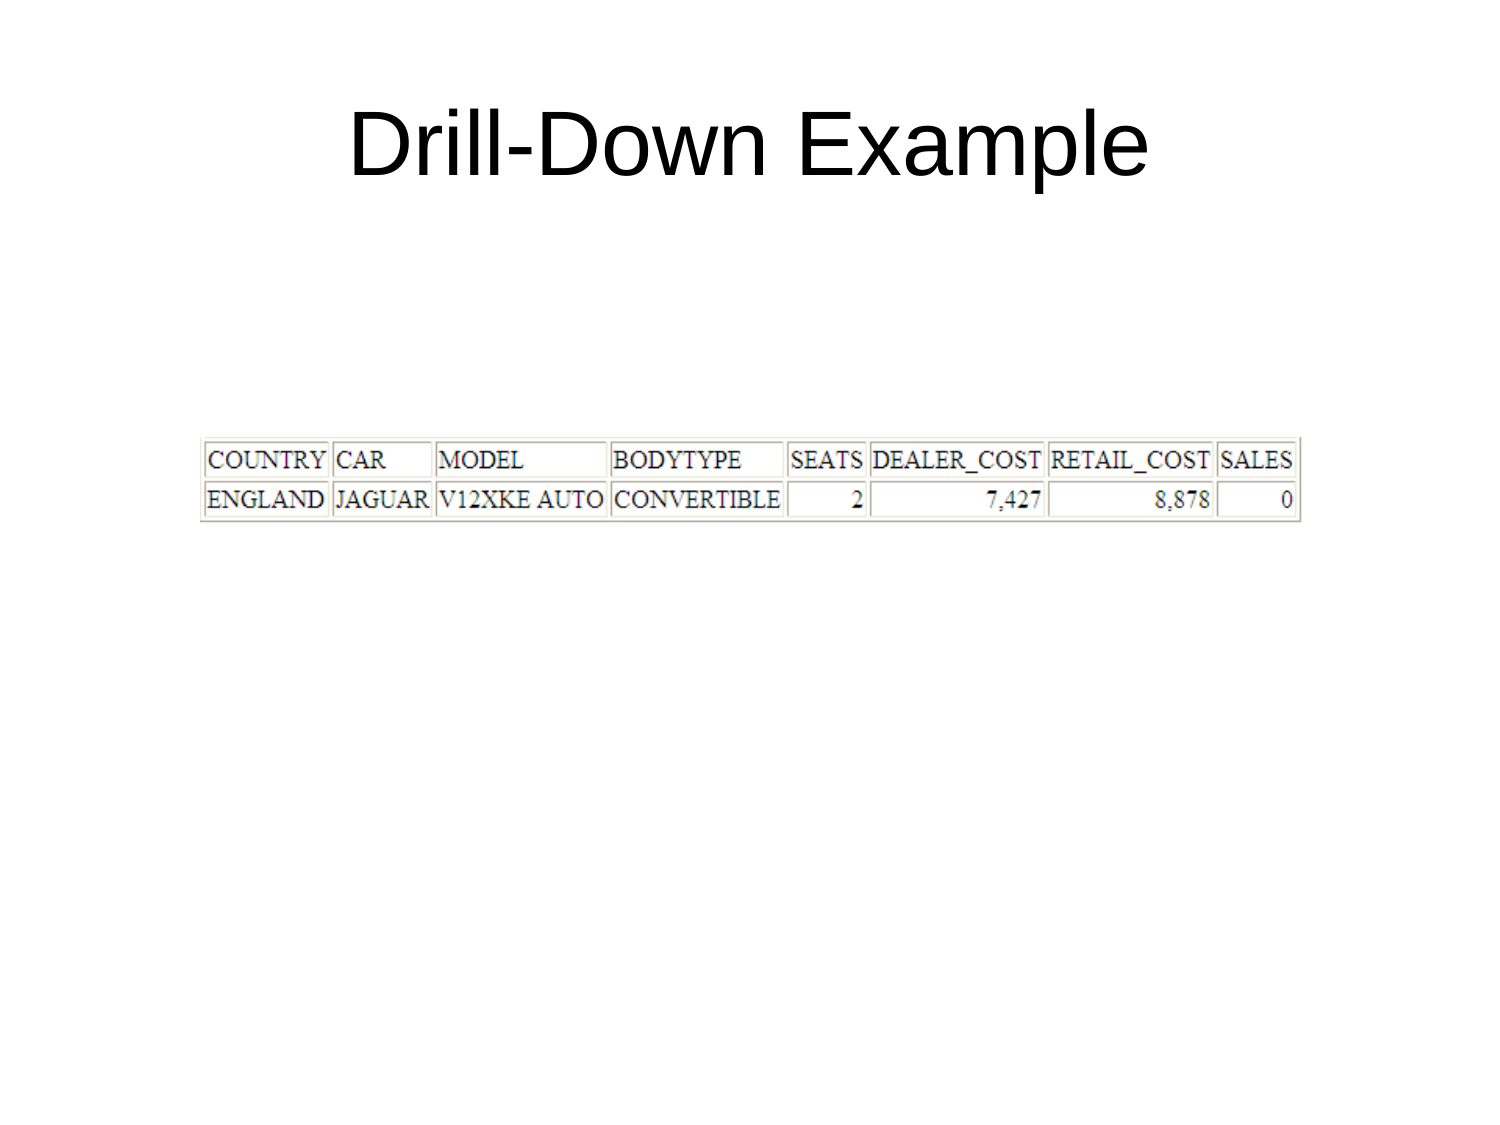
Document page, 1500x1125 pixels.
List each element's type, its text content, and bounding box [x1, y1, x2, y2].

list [199, 437, 1304, 524]
title Drill-Down Example [75, 45, 1425, 233]
